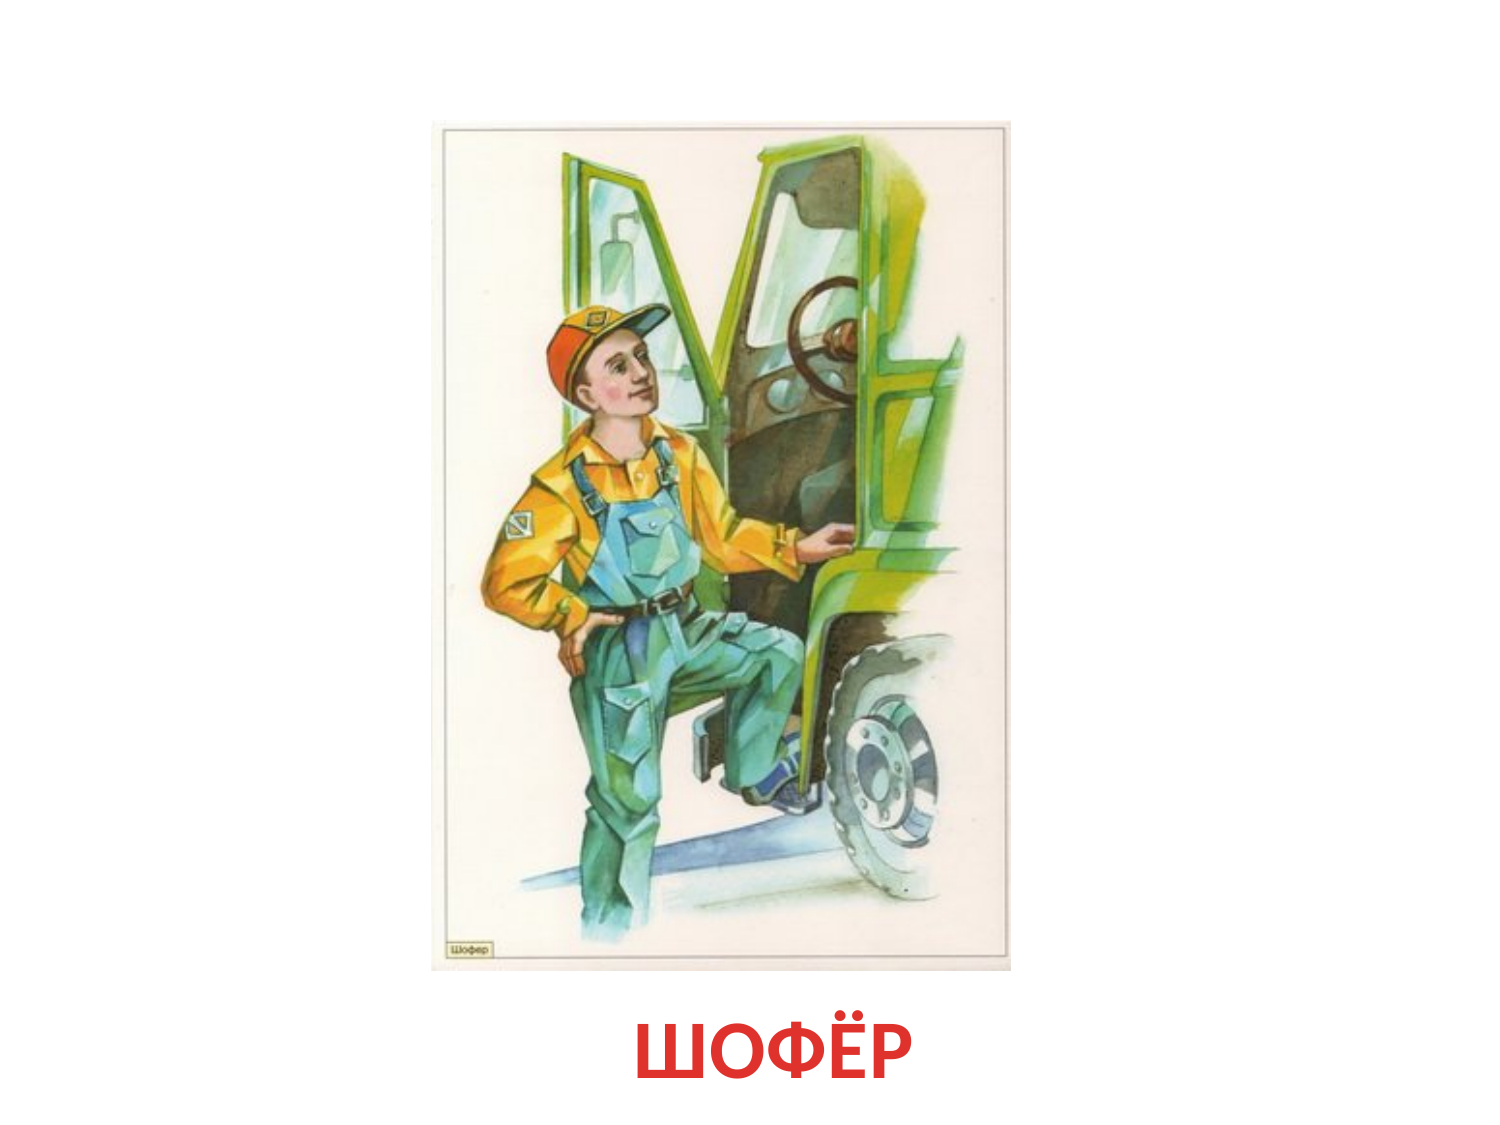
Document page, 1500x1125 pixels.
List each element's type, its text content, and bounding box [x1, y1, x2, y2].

picture [430, 119, 1012, 971]
text_box ШОФЁР [419, 987, 1128, 1103]
